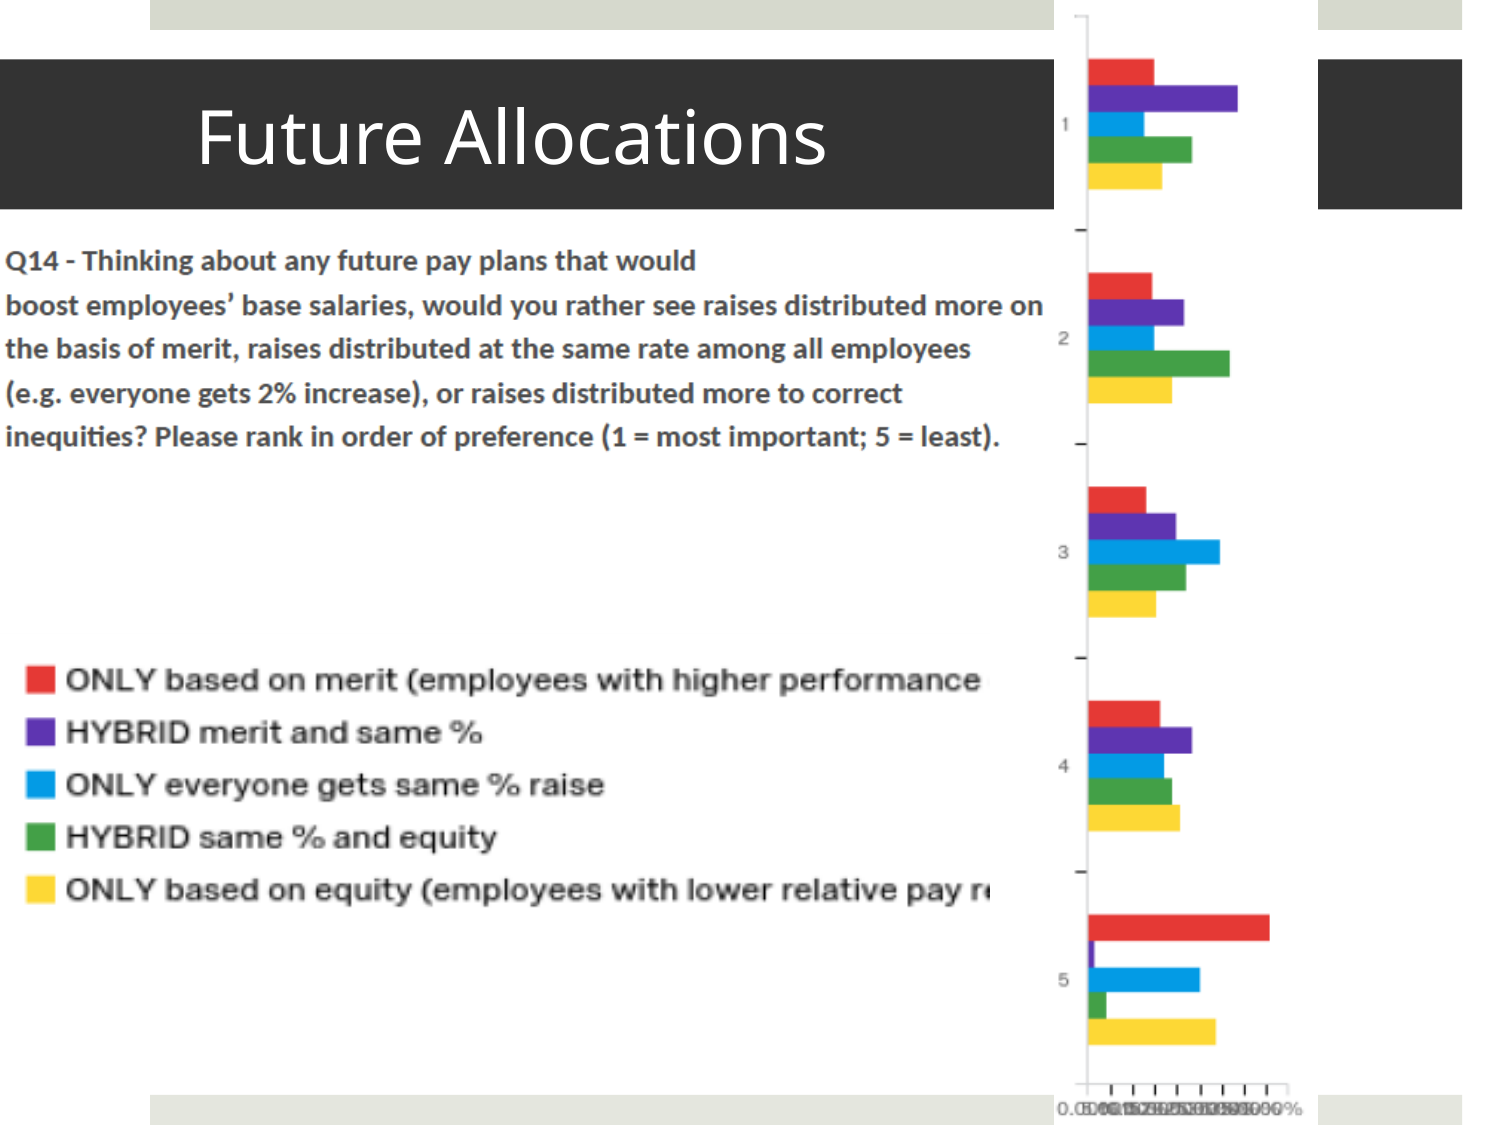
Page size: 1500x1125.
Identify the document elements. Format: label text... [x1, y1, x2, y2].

picture [0, 632, 990, 927]
picture [0, 0, 1319, 1125]
title Future Allocations [1319, 59, 1463, 210]
title Future Allocations [0, 59, 1053, 210]
